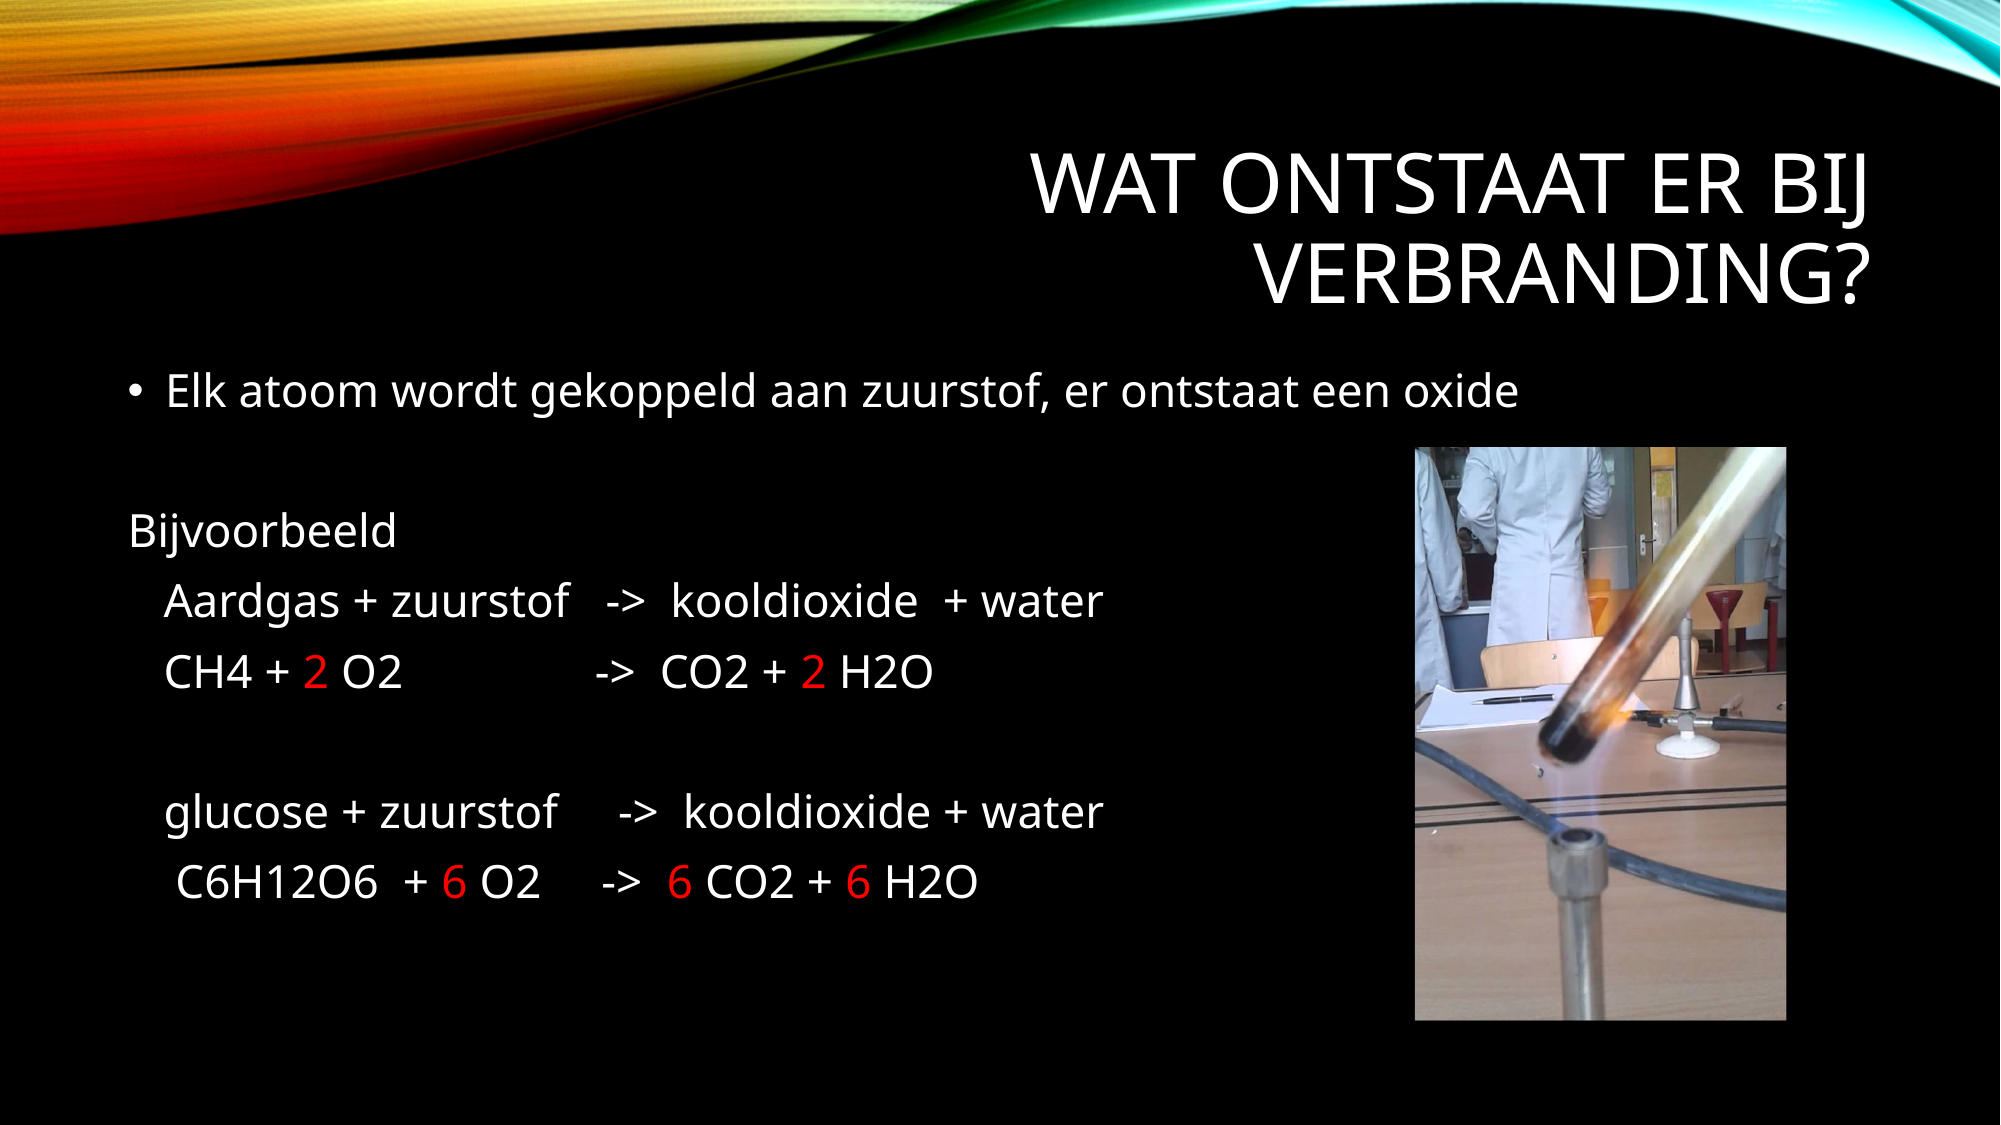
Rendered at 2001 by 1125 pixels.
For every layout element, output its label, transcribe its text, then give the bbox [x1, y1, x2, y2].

list Elk atoom wordt gekoppeld aan zuurstof, er ontstaat een oxide Bijvoorbeeld Aardgas + zuurstof -> kooldioxide + water CH4 + 2 O2 -> CO2 + 2 H2O glucose + zuurstof -> kooldioxide + water C6H12O6 + 6 O2 -> 6 CO2 + 6 H2O [112, 360, 1888, 1021]
picture [0, 0, 2000, 237]
title Wat ontstaat er bij verbranding? [474, 125, 1888, 338]
picture [1414, 447, 1787, 1021]
